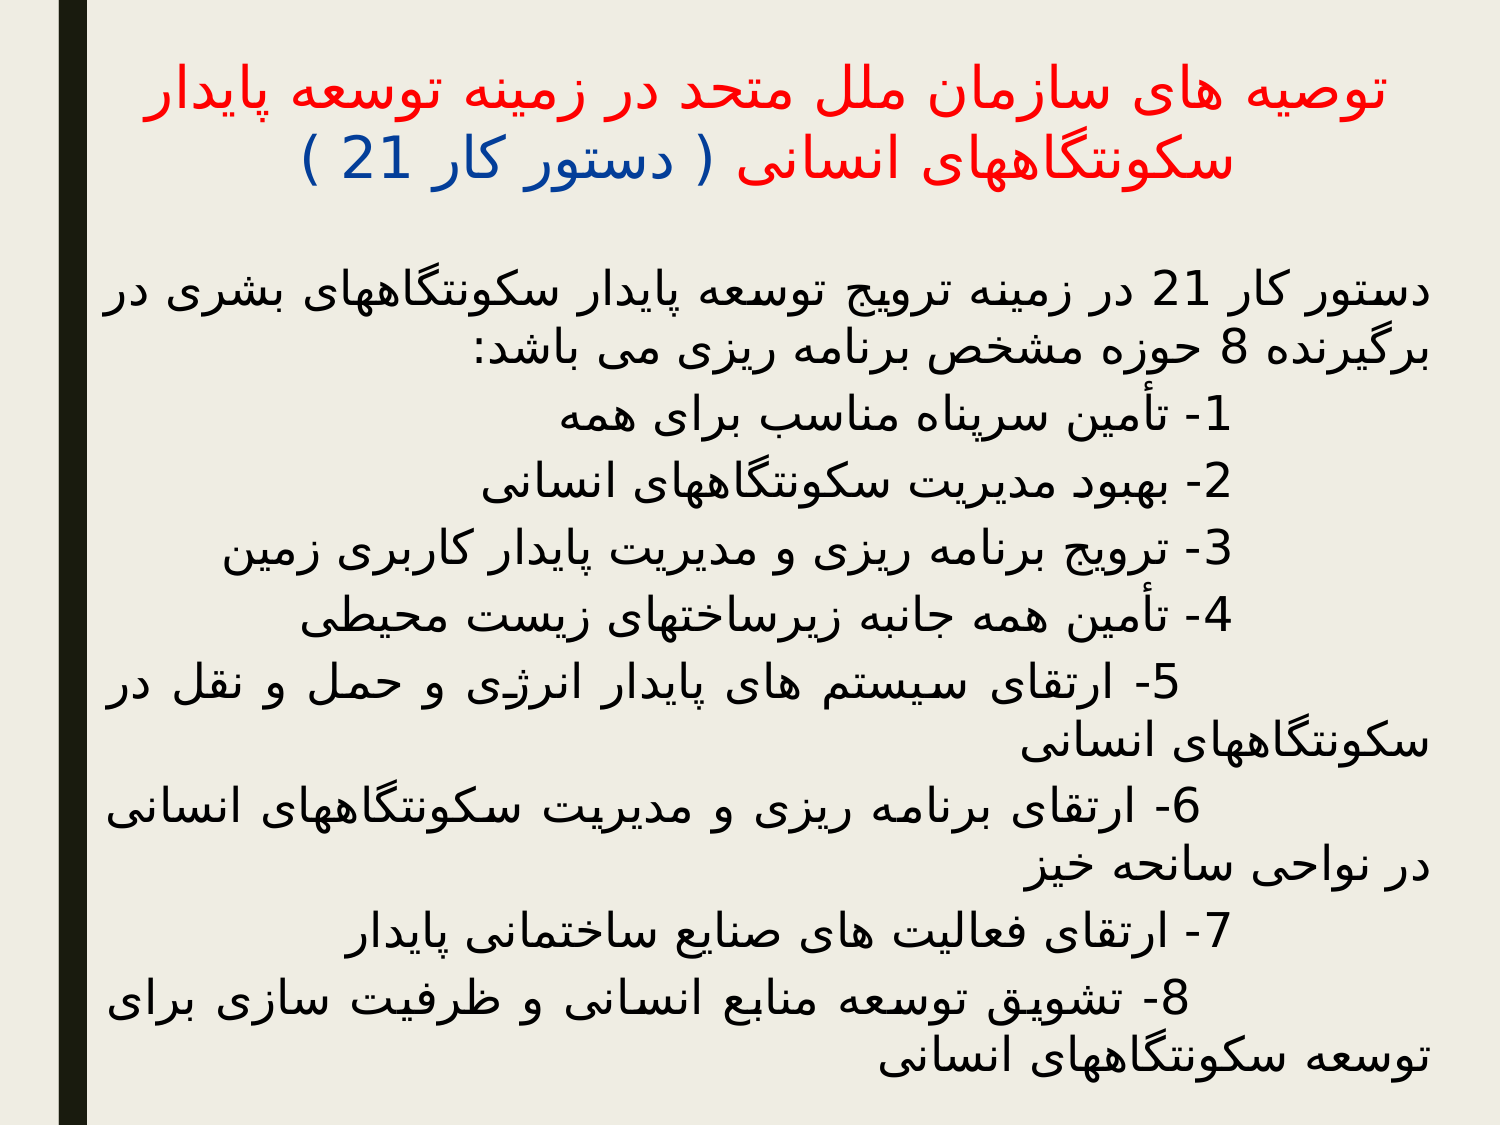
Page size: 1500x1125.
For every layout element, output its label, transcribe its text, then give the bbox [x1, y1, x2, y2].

text_box توصیه های سازمان ملل متحد در زمینه توسعه پایدار سکونتگاههای انسانی ( دستور کار 21 ) دستور کار 21 در زمینه ترویج توسعه پایدار سکونتگاههای بشری در برگیرنده 8 حوزه مشخص برنامه ریزی می باشد: 1- تأمین سرپناه مناسب برای همه 2- بهبود مدیریت سکونتگاههای انسانی 3- ترویج برنامه ریزی و مدیریت پایدار کاربری زمین 4- تأمین همه جانبه زیرساختهای زیست محیطی 5- ارتقای سیستم های پایدار انرژی و حمل و نقل در سکونتگاههای انسانی 6- ارتقای برنامه ریزی و مدیریت سکونتگاههای انسانی در نواحی سانحه خیز 7- ارتقای فعالیت های صنایع ساختمانی پایدار 8- تشویق توسعه منابع انسانی و ظرفیت سازی برای توسعه سکونتگاههای انسانی [88, 42, 1447, 1125]
